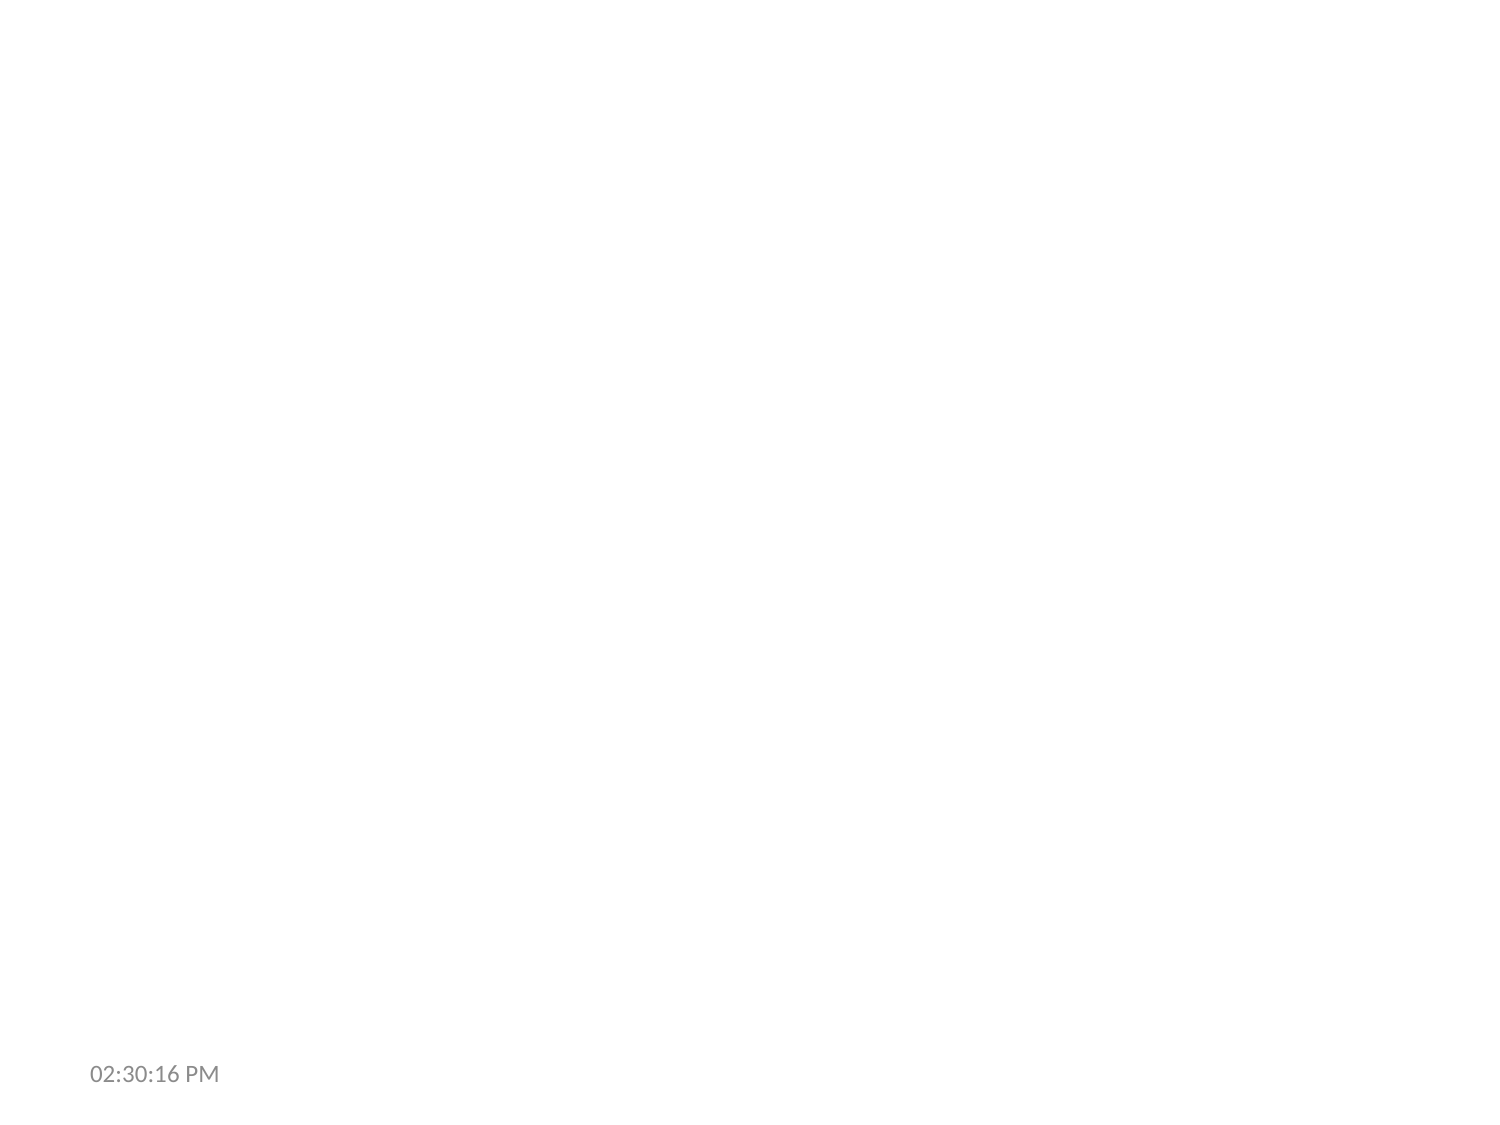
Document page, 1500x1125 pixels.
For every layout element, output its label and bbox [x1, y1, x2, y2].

slide_number [75, 1042, 425, 1103]
